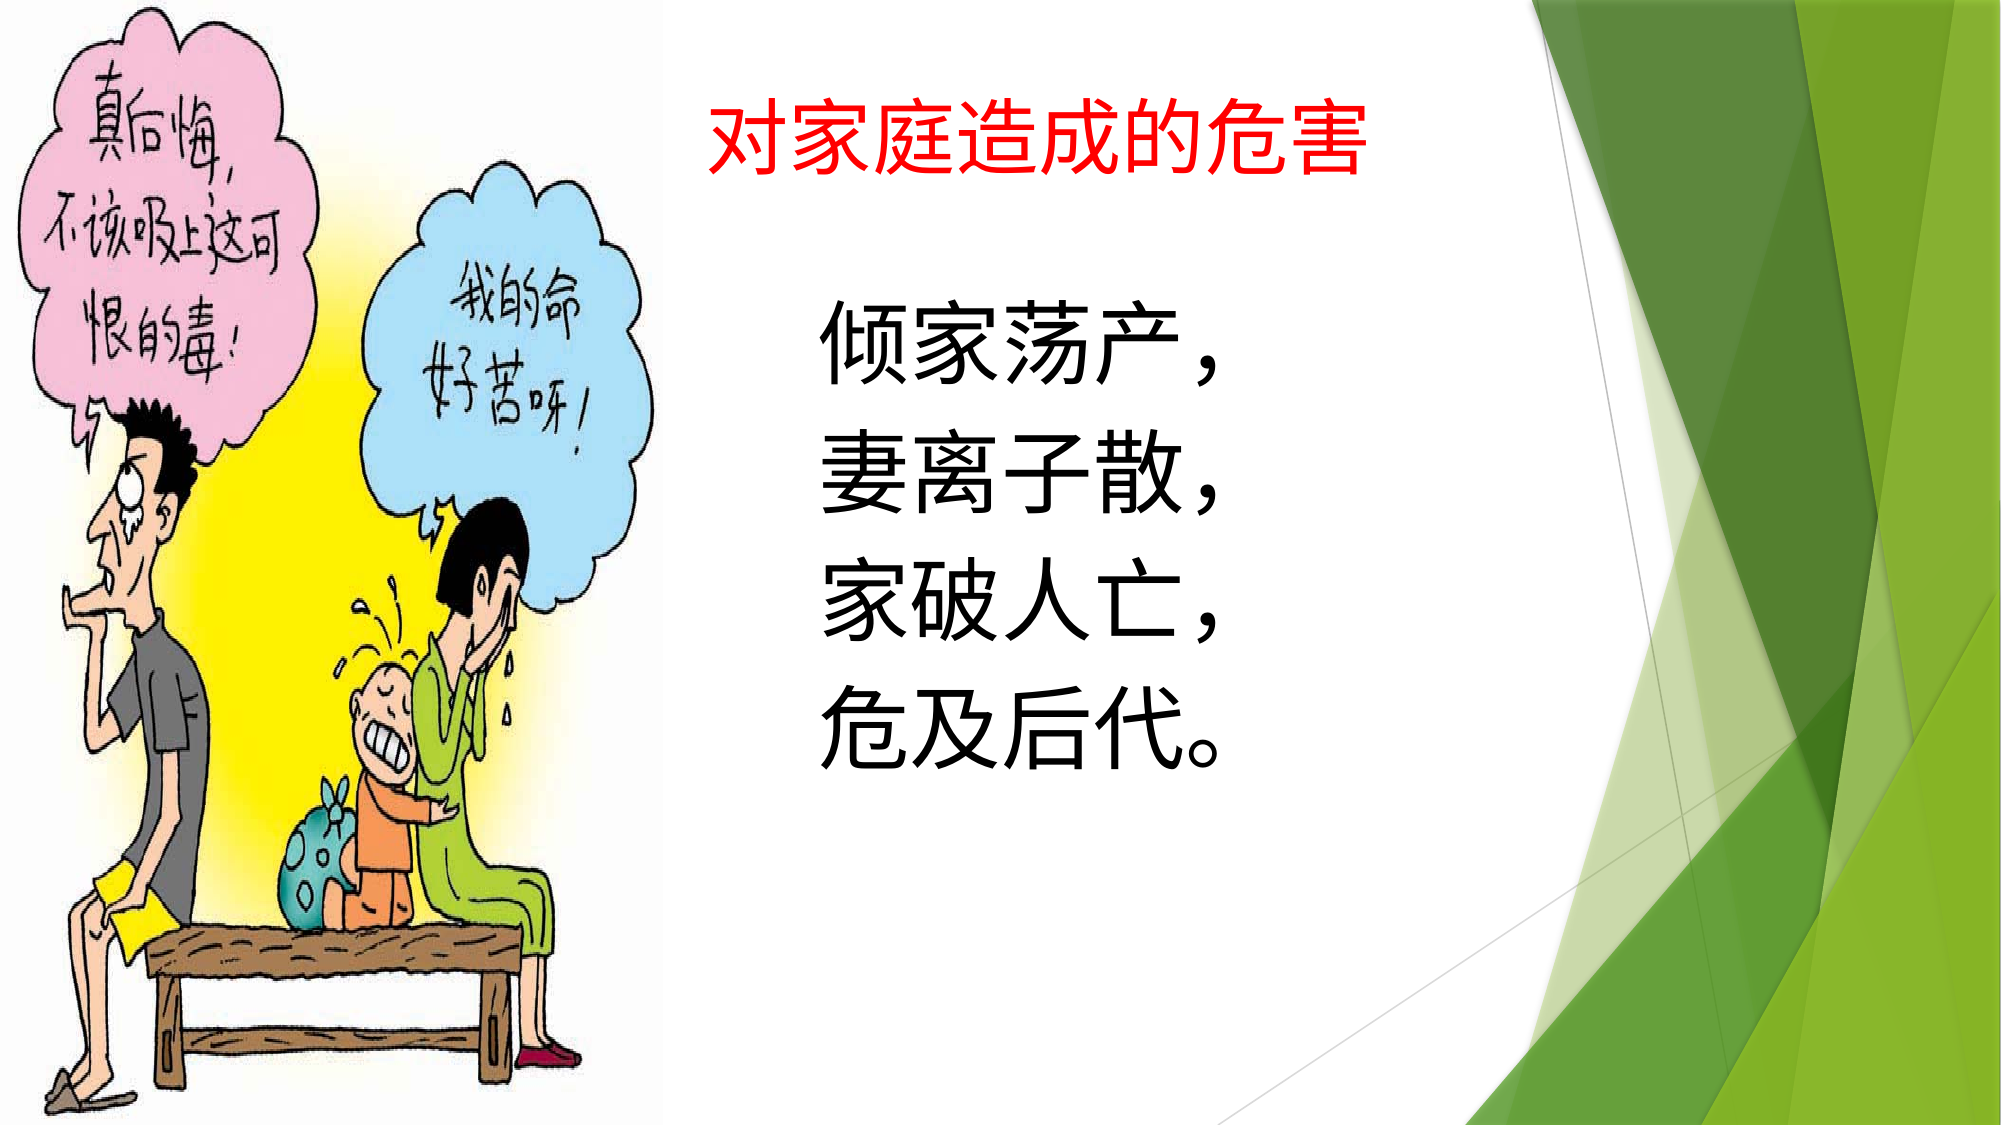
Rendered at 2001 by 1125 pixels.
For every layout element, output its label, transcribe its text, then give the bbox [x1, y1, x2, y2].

text_box 对家庭造成的危害 [690, 113, 1447, 292]
text_box 倾家荡产， 妻离子散， 家破人亡， 危及后代。 [679, 278, 1417, 1022]
picture [0, 0, 663, 1125]
